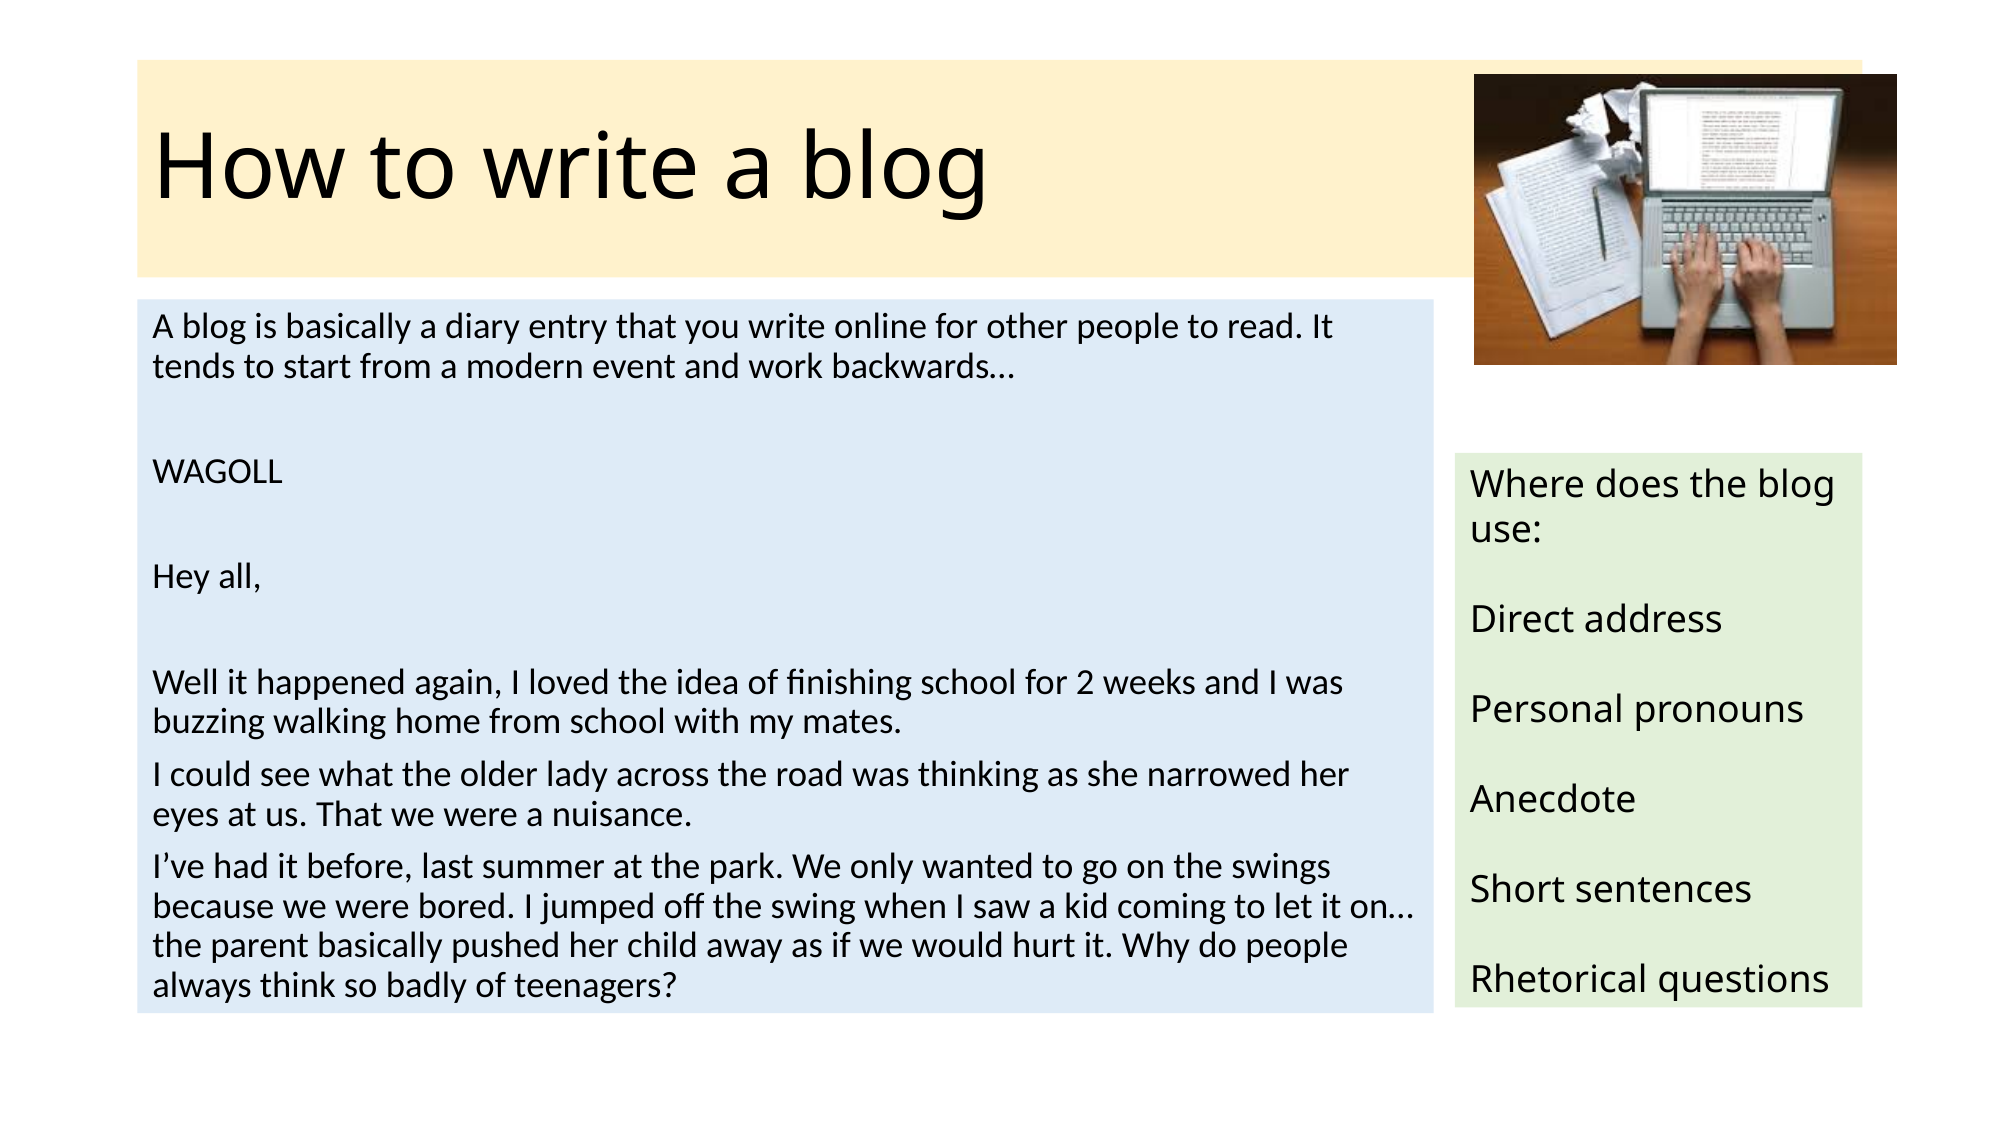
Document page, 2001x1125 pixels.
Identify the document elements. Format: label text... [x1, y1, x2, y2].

picture [1474, 74, 1897, 366]
title How to write a blog [137, 59, 1863, 278]
list A blog is basically a diary entry that you write online for other people to read. It tends to start from a modern event and work backwards… WAGOLL Hey all, Well it happened again, I loved the idea of finishing school for 2 weeks and I was buzzing walking home from school with my mates. I could see what the older lady across the road was thinking as she narrowed her eyes at us. That we were a nuisance. I’ve had it before, last summer at the park. We only wanted to go on the swings because we were bored. I jumped off the swing when I saw a kid coming to let it on…the parent basically pushed her child away as if we would hurt it. Why do people always think so badly of teenagers? [137, 299, 1434, 1014]
text_box Where does the blog use: Direct address Personal pronouns Anecdote Short sentences Rhetorical questions [1454, 452, 1863, 1008]
